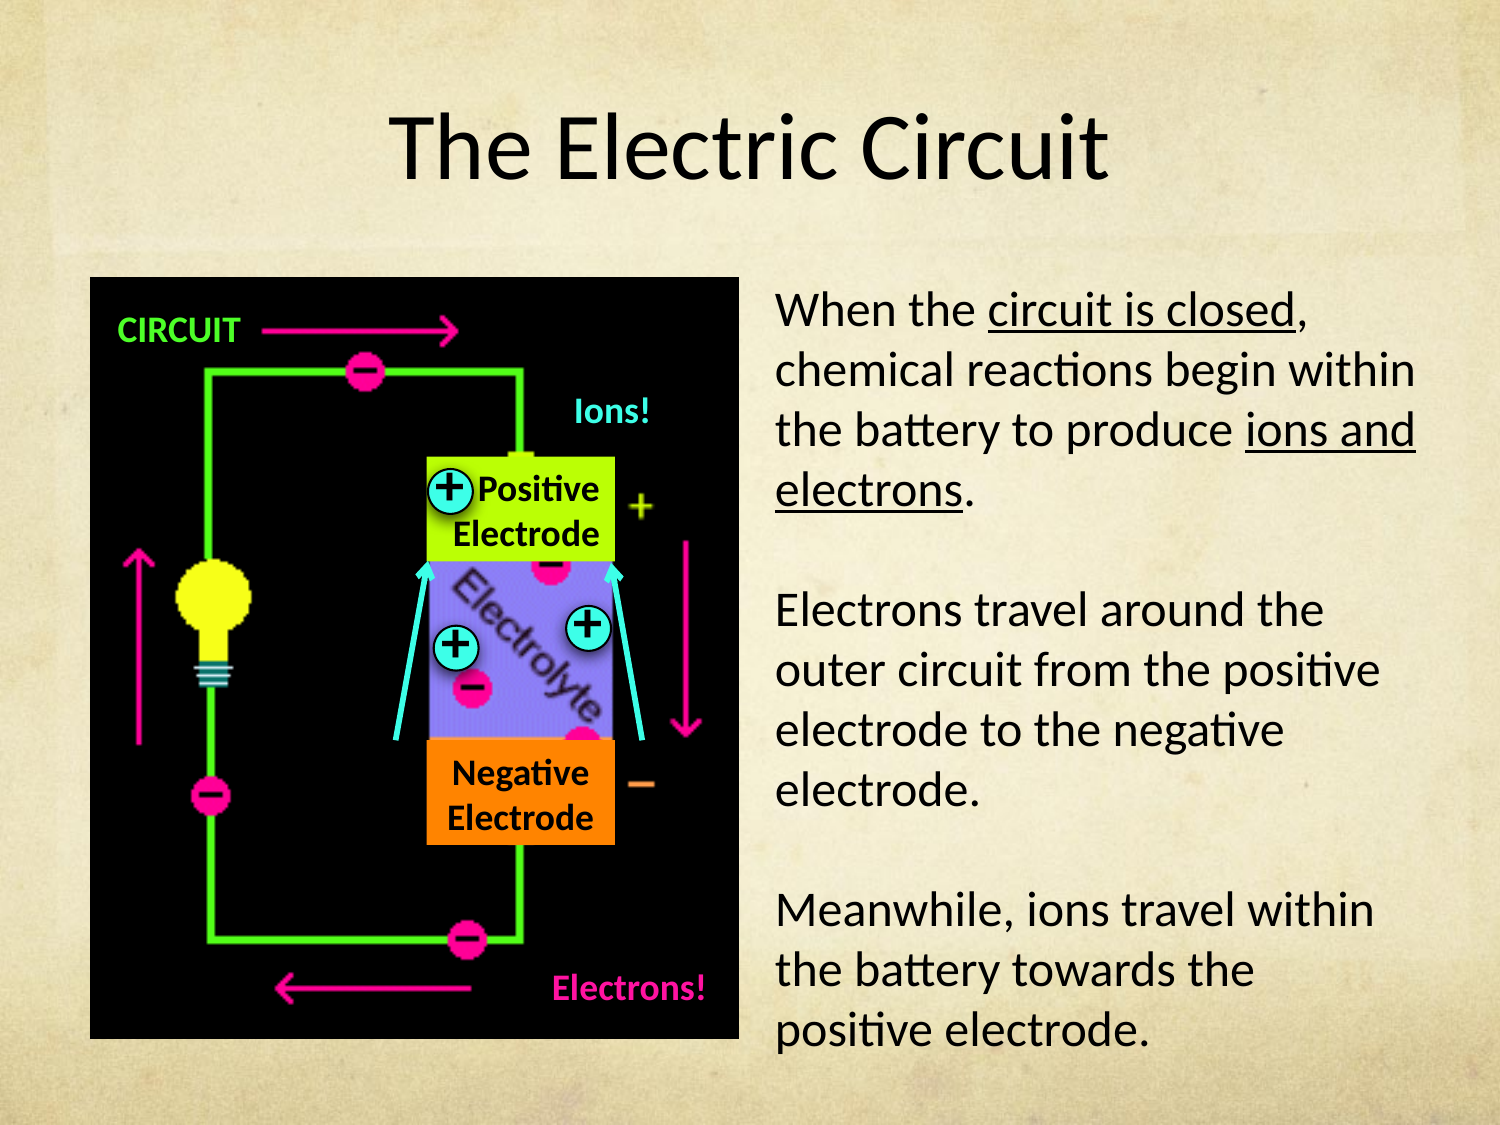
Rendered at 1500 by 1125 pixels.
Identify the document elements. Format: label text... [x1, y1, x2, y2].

title The Electric Circuit [90, 31, 1410, 251]
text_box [89, 277, 761, 1039]
picture [0, 0, 1500, 1125]
text_box When the circuit is closed, chemical reactions begin within the battery to produce ions and electrons. Electrons travel around the outer circuit from the positive electrode to the negative electrode. Meanwhile, ions travel within the battery towards the positive electrode. [760, 269, 1432, 1064]
